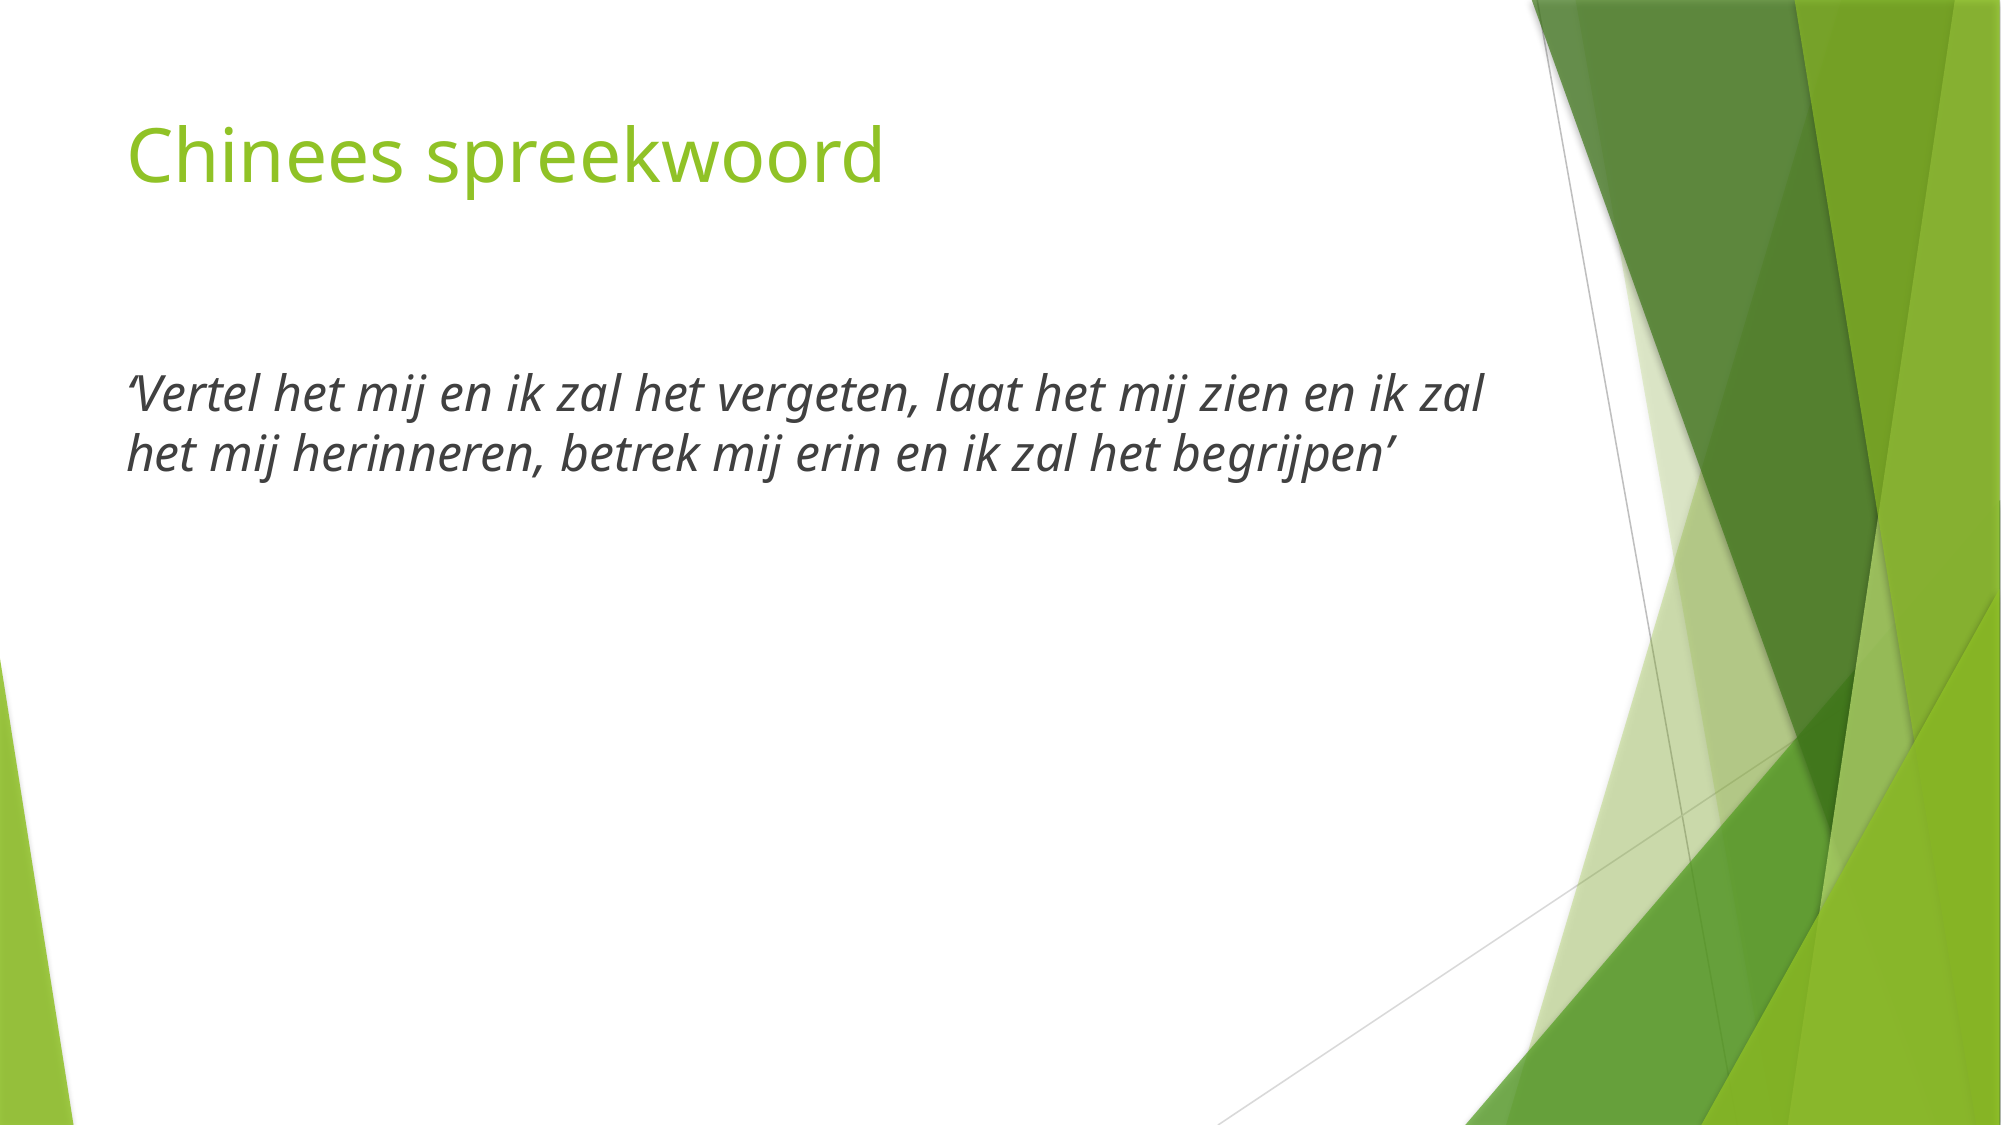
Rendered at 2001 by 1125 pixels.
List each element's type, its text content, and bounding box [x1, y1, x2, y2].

title Chinees spreekwoord [111, 99, 1522, 317]
list ‘Vertel het mij en ik zal het vergeten, laat het mij zien en ik zal het mij herinneren, betrek mij erin en ik zal het begrijpen’ [111, 354, 1522, 992]
